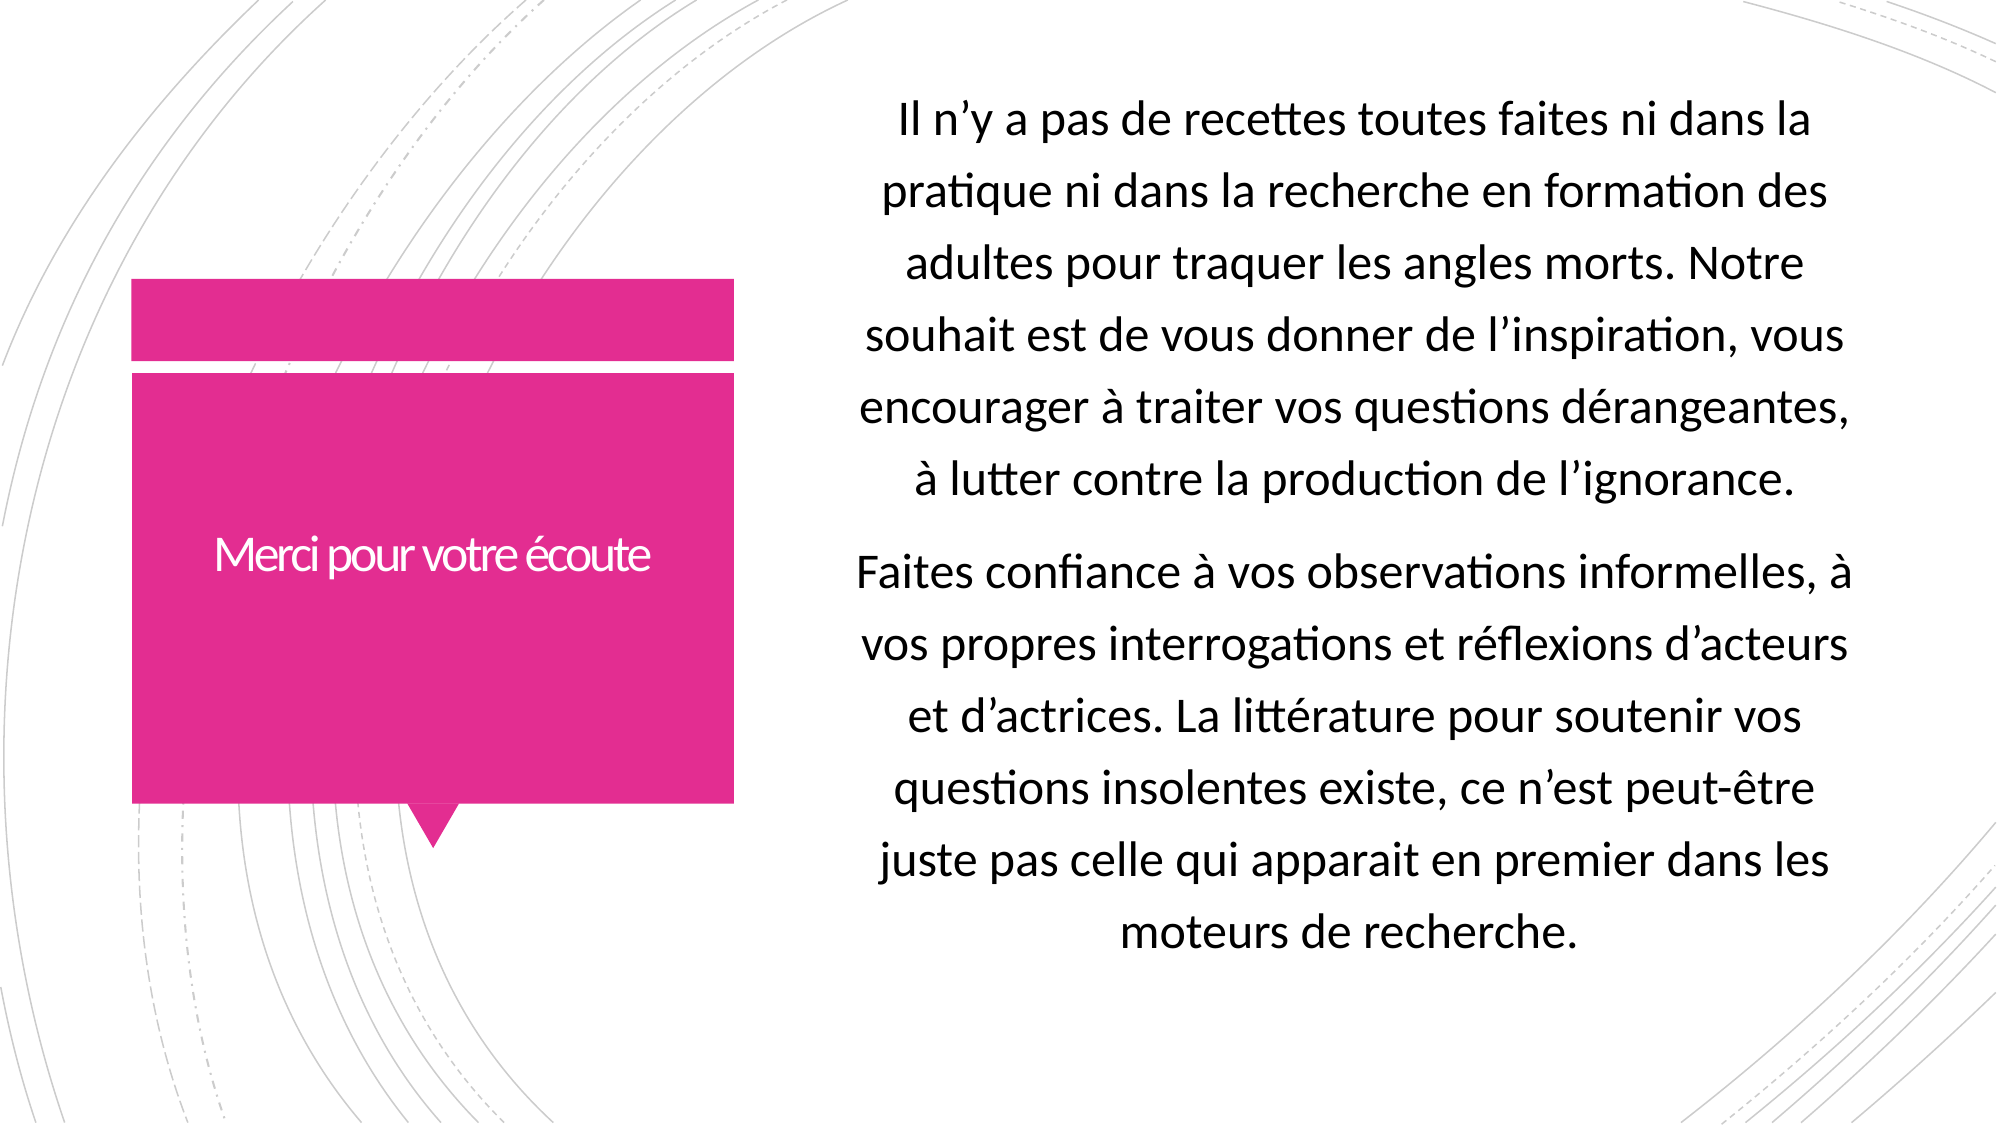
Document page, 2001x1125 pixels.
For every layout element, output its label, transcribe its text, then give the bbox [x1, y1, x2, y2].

title Merci pour votre écoute [145, 385, 720, 789]
list Il n’y a pas de recettes toutes faites ni dans la pratique ni dans la recherche en formation des adultes pour traquer les angles morts. Notre souhait est de vous donner de l’inspiration, vous encourager à traiter vos questions dérangeantes, à lutter contre la production de l’ignorance. Faites confiance à vos observations informelles, à vos propres interrogations et réflexions d’acteurs et d’actrices. La littérature pour soutenir vos questions insolentes existe, ce n’est peut-être juste pas celle qui apparait en premier dans les moteurs de recherche. [839, 0, 1871, 1125]
